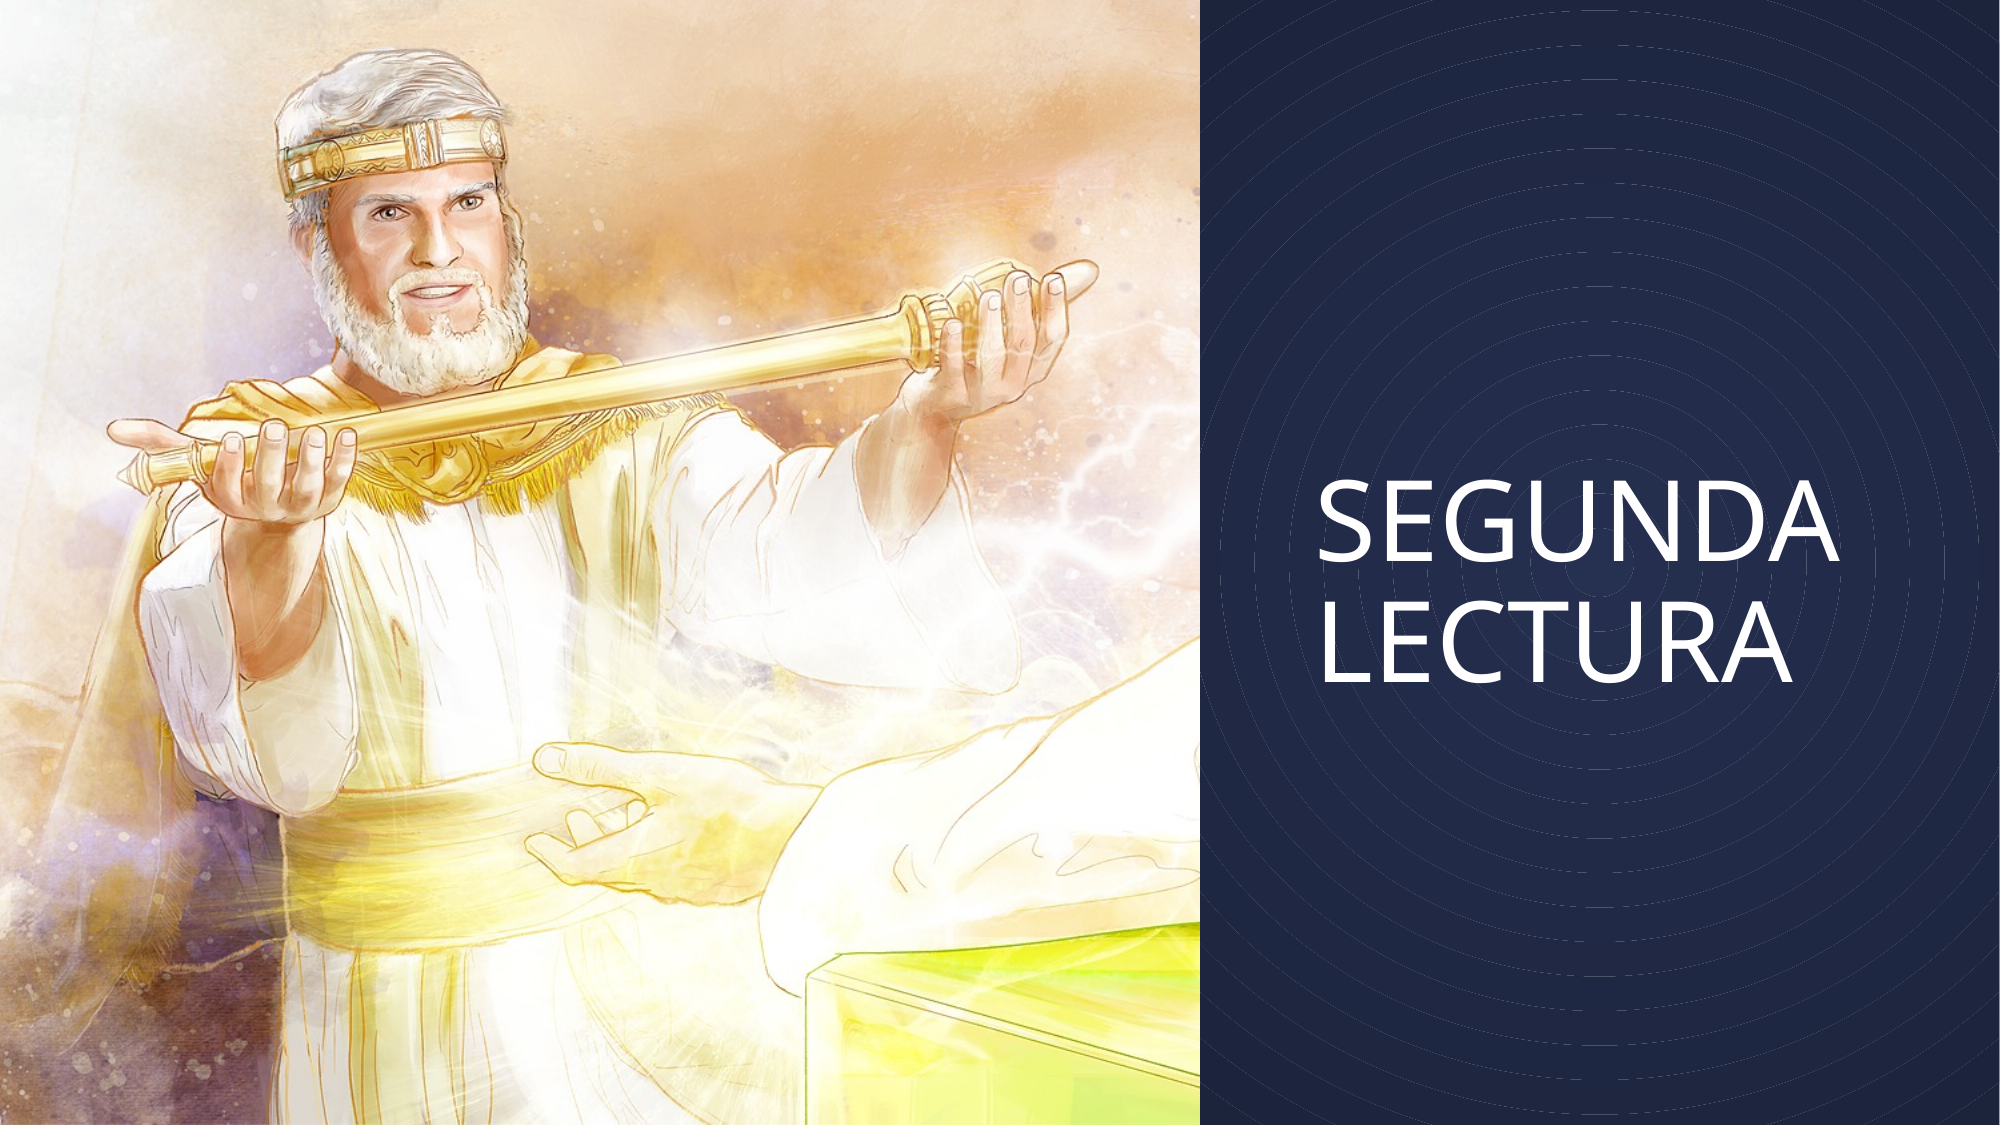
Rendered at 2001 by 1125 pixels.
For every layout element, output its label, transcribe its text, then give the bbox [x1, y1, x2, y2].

title SEGUNDA LECTURA [1299, 387, 1898, 715]
picture [0, 0, 1200, 1125]
